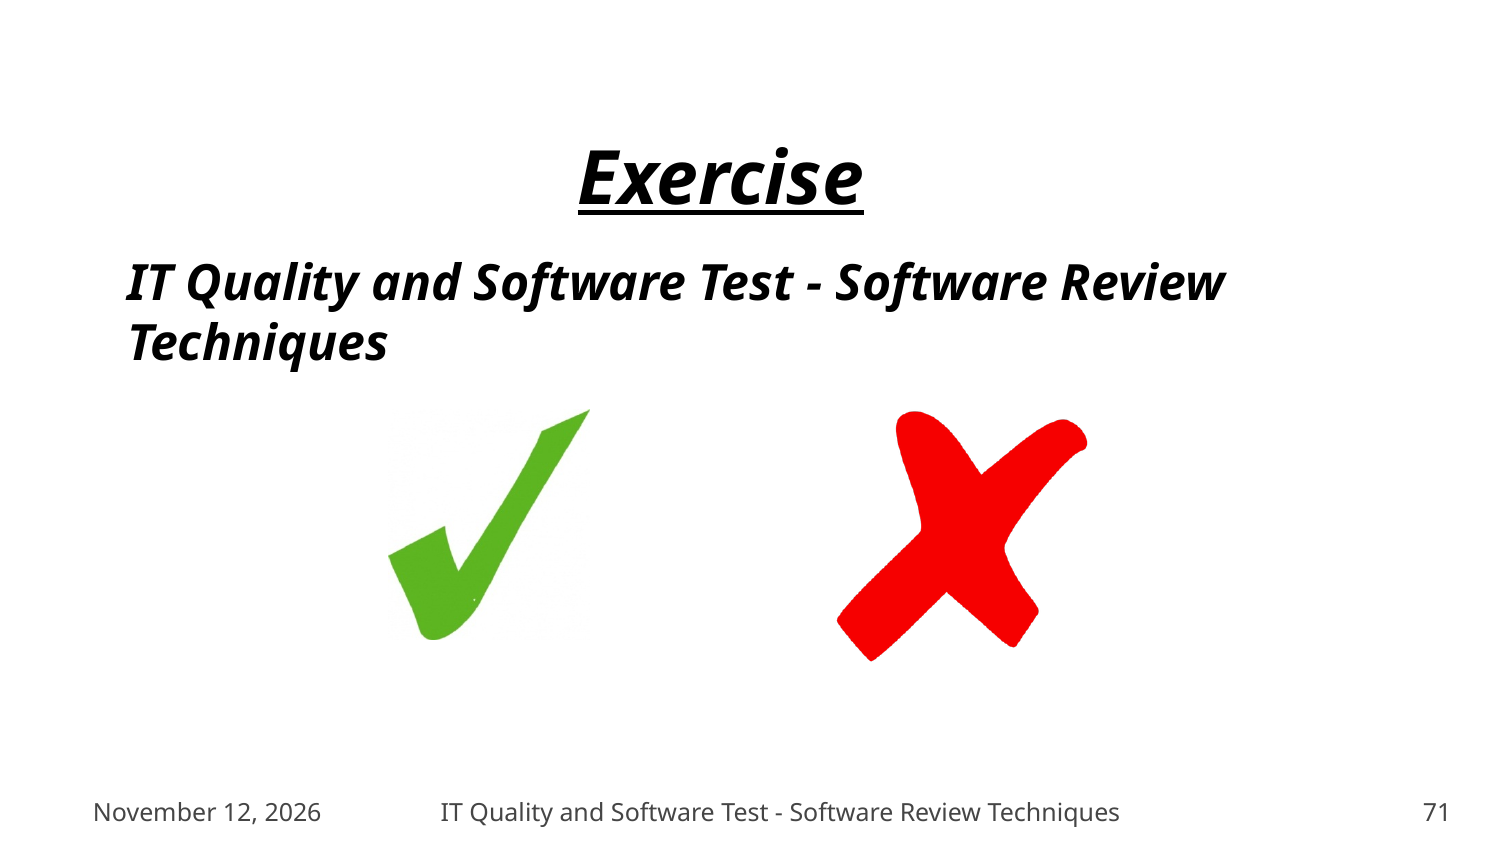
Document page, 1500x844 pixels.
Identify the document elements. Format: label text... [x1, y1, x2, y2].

text_box Exercise [562, 121, 879, 227]
slide_number 71 [1345, 796, 1467, 831]
picture [388, 409, 590, 640]
footer IT Quality and Software Test - Software Review Techniques [433, 796, 1337, 831]
picture [835, 409, 1088, 662]
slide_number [75, 796, 425, 831]
text_box IT Quality and Software Test - Software Review Techniques [112, 242, 1388, 378]
